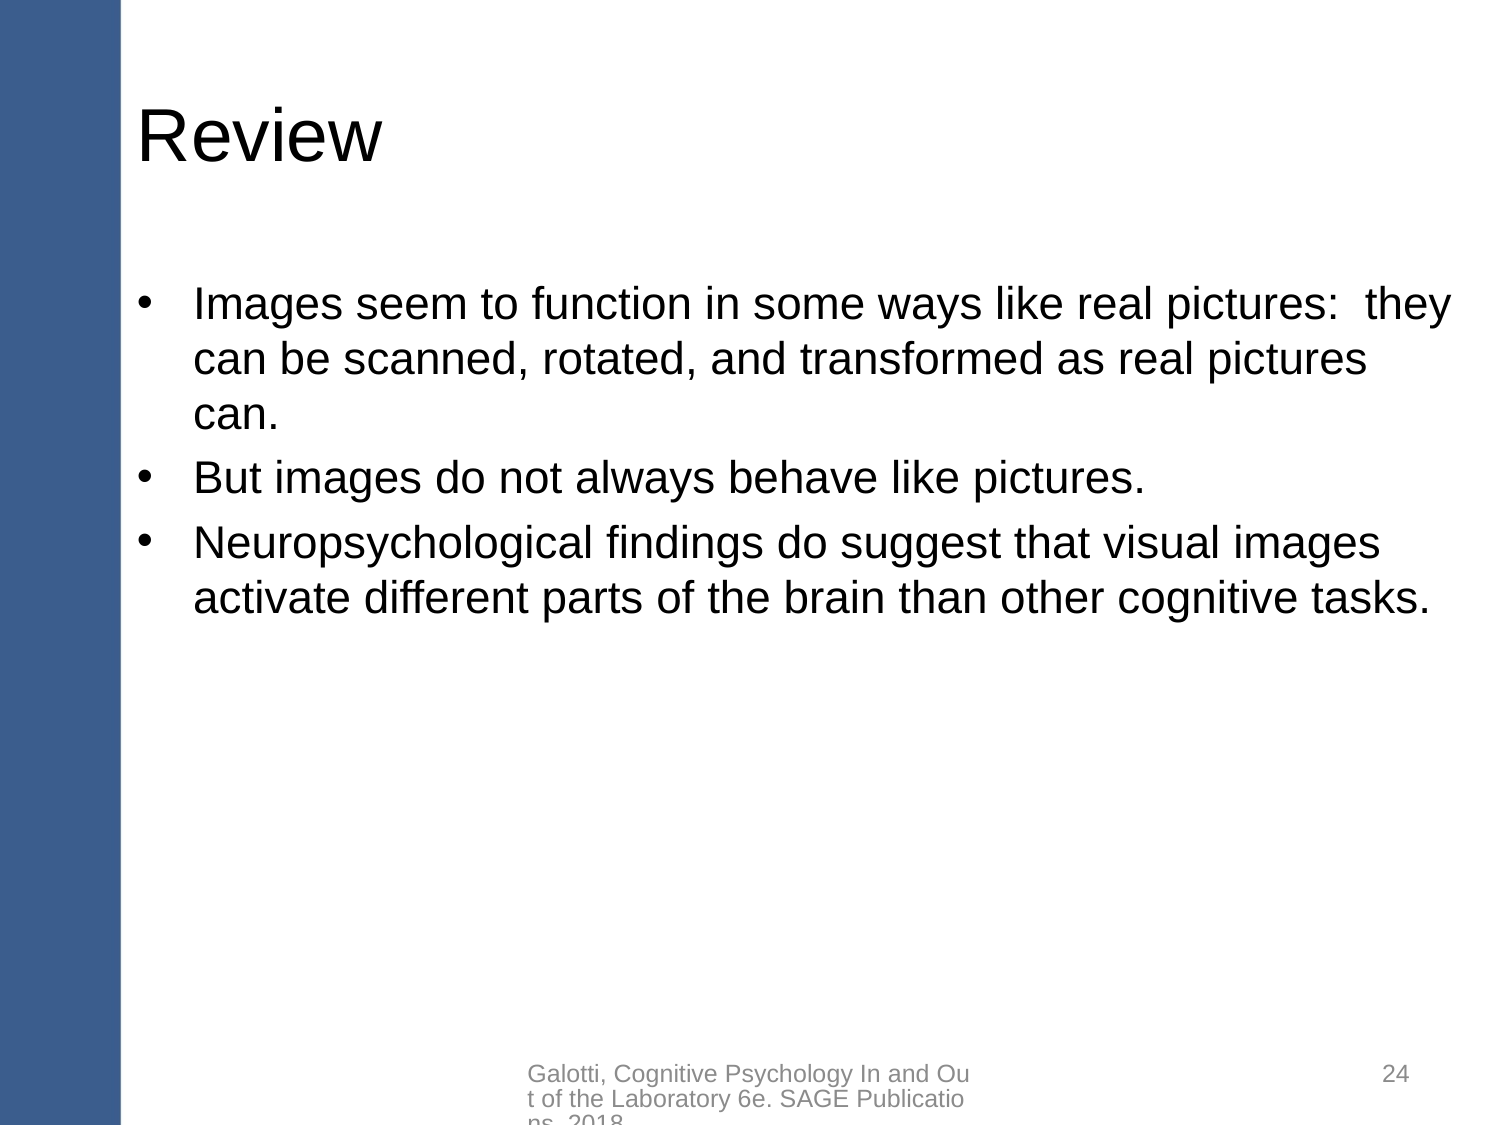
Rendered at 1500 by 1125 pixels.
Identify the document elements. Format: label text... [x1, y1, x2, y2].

footer Galotti, Cognitive Psychology In and Out of the Laboratory 6e. SAGE Publications, 2018. [512, 1042, 988, 1103]
list Images seem to function in some ways like real pictures: they can be scanned, rotated, and transformed as real pictures can. But images do not always behave like pictures. Neuropsychological findings do suggest that visual images activate different parts of the brain than other cognitive tasks. [121, 266, 1472, 1009]
slide_number 24 [1074, 1042, 1425, 1103]
picture [0, 0, 1500, 1125]
title Review [121, 37, 1472, 225]
